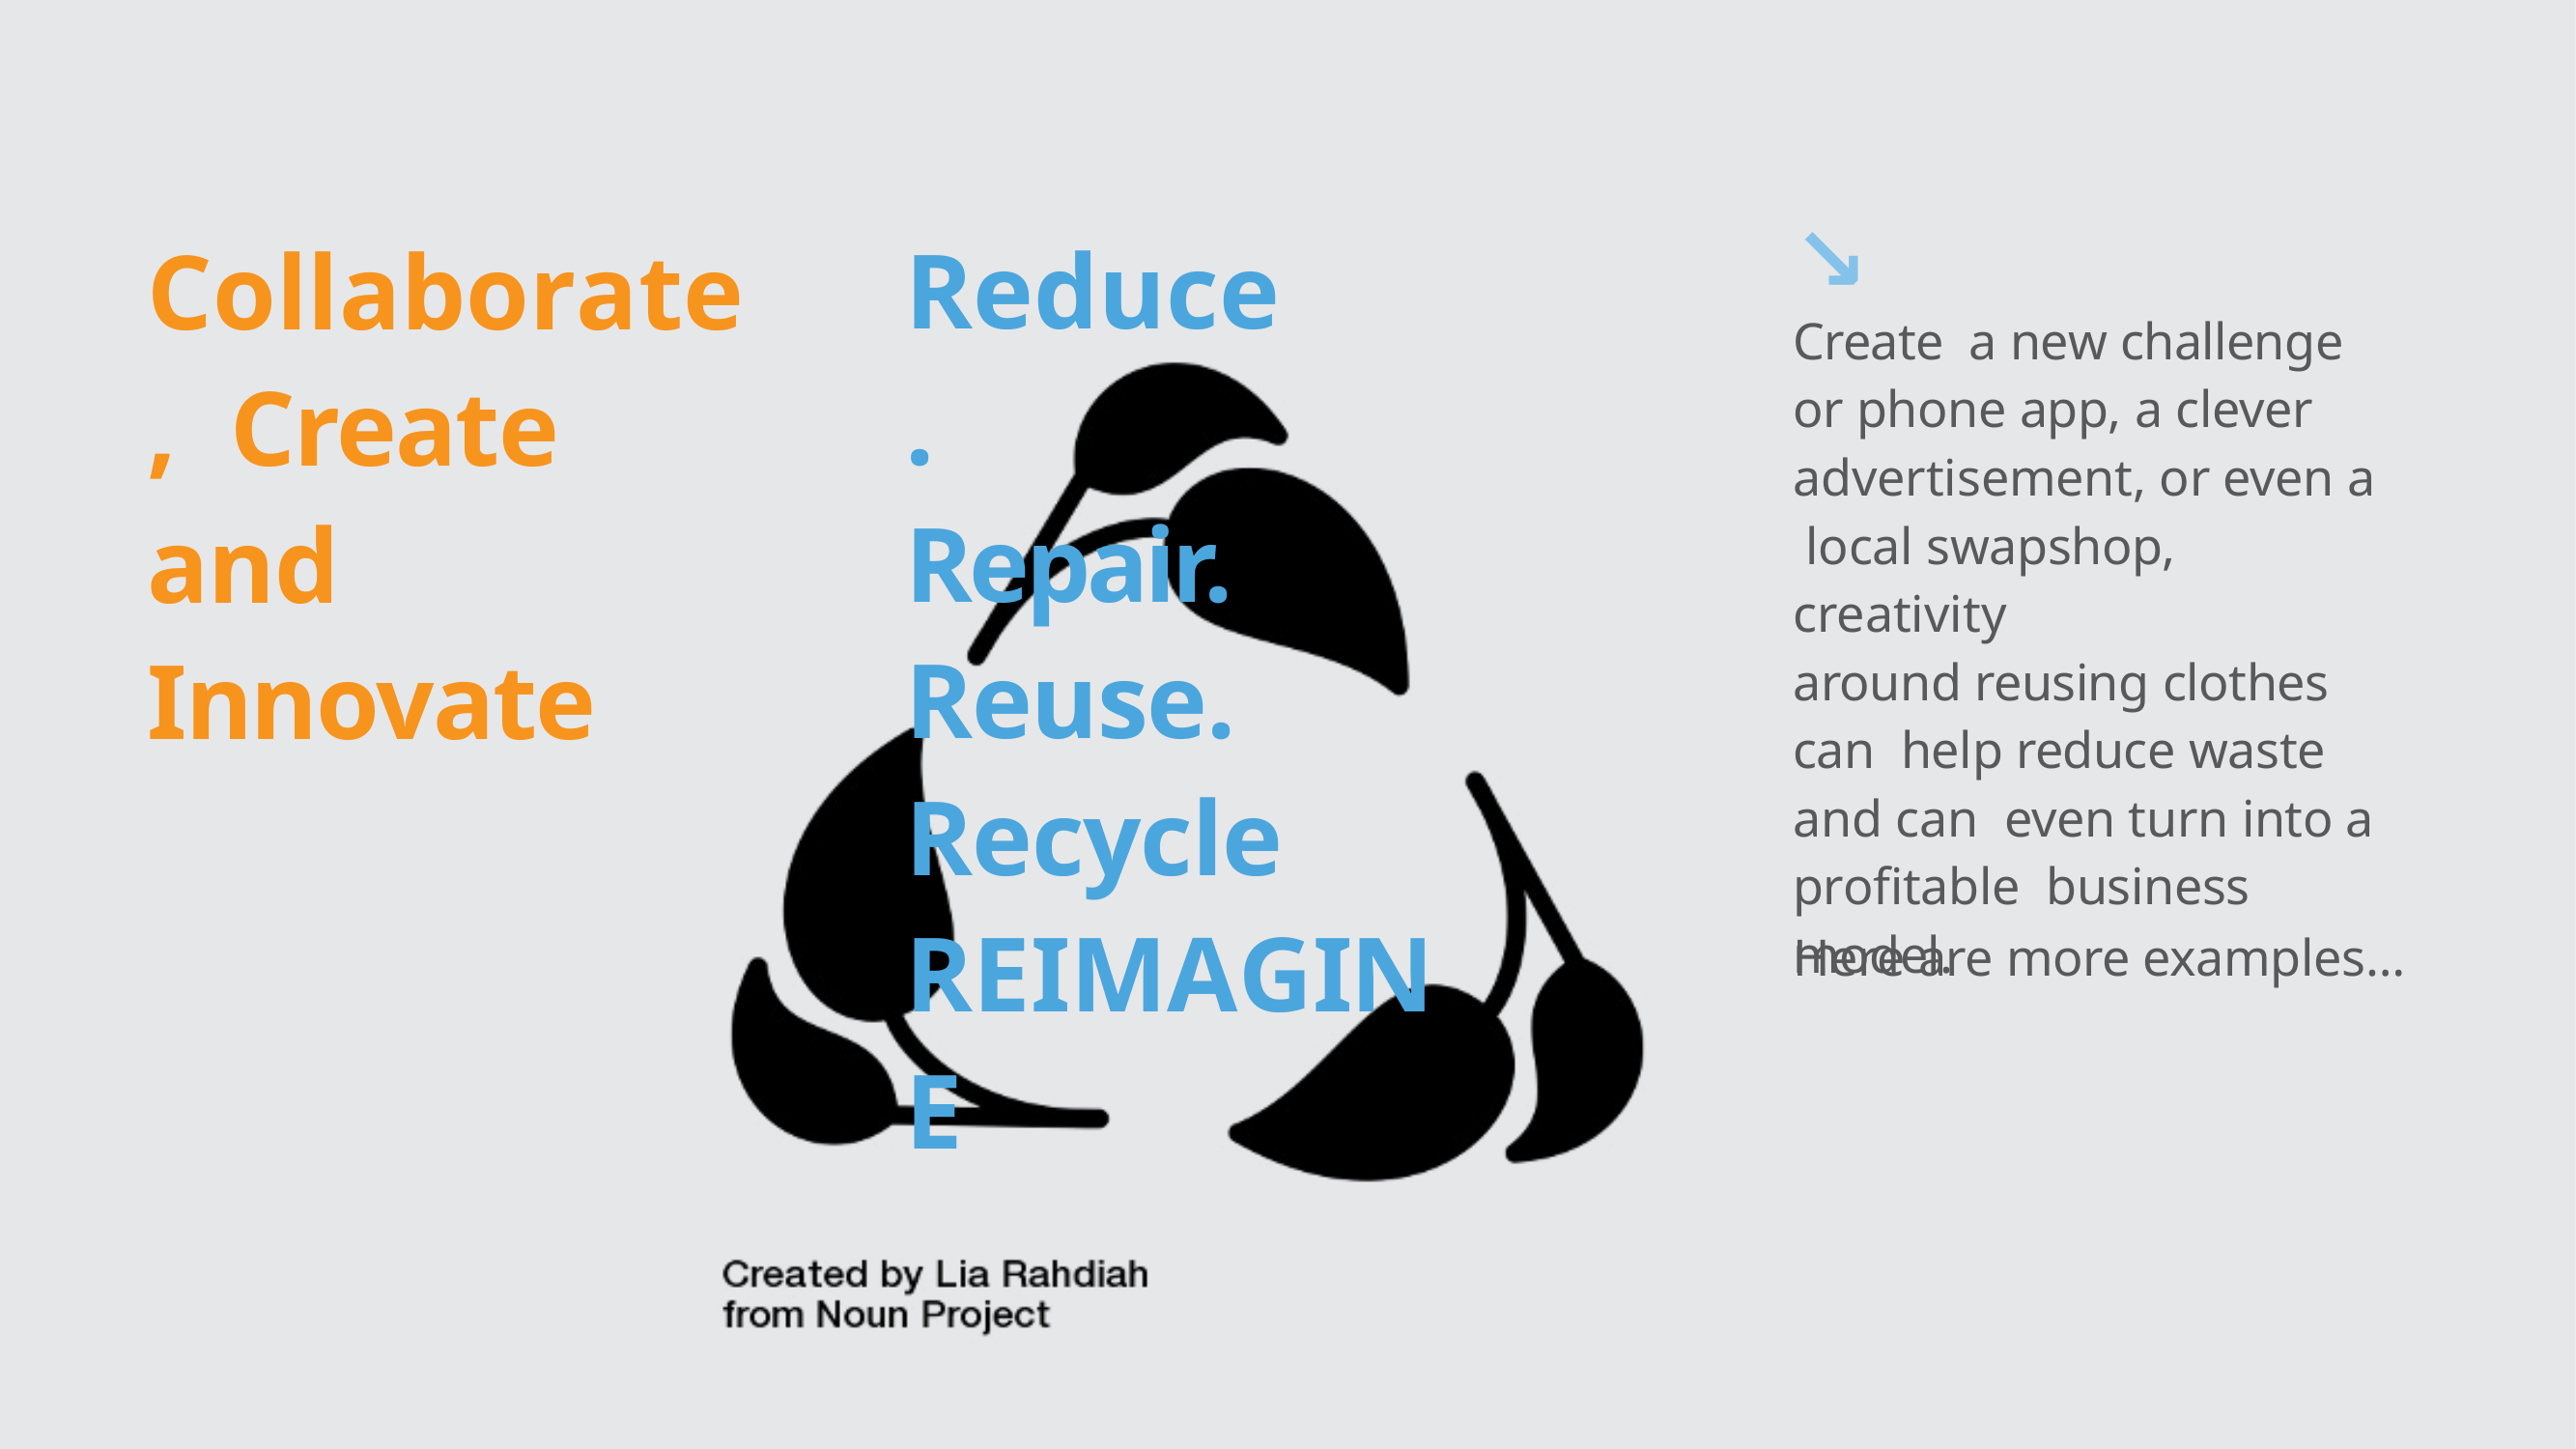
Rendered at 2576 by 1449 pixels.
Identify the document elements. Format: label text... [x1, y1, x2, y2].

text_box Create a new challenge or phone app, a clever advertisement, or even a local swapshop, creativity around reusing clothes can help reduce waste and can even turn into a profitable business model. [1791, 299, 2422, 983]
text_box Here are more examples… [1791, 923, 2410, 986]
picture [645, 307, 1731, 1393]
title ↘ [1791, 199, 1867, 299]
text_box Reduce. Repair. Reuse. Recycle REIMAGINE [903, 211, 1472, 306]
text_box Collaborate, Create and Innovate [145, 212, 756, 760]
